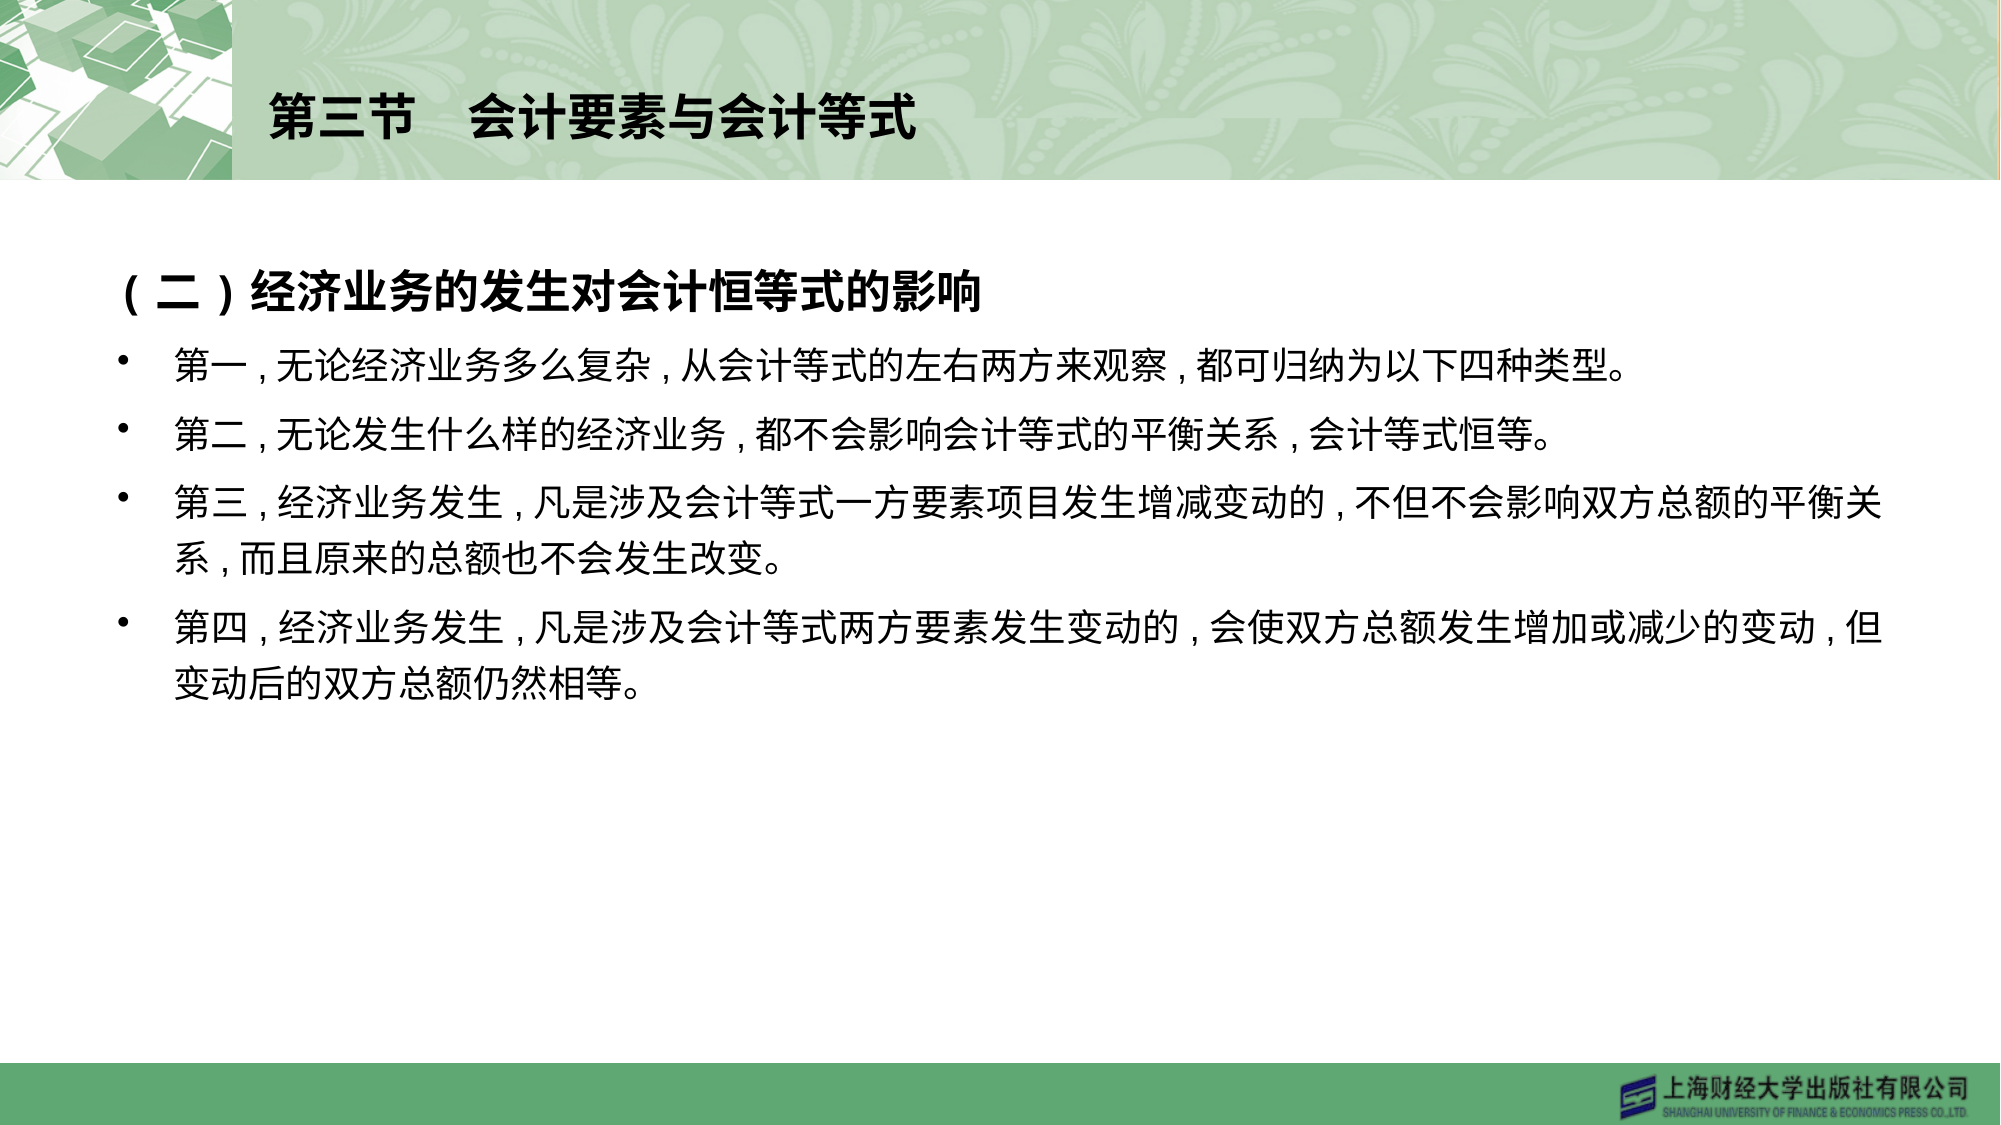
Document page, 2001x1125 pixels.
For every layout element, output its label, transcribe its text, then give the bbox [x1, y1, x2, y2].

list (二)经济业务的发生对会计恒等式的影响 第一,无论经济业务多么复杂,从会计等式的左右两方来观察,都可归纳为以下四种类型。 第二,无论发生什么样的经济业务,都不会影响会计等式的平衡关系,会计等式恒等。 第三,经济业务发生,凡是涉及会计等式一方要素项目发生增减变动的,不但不会影响双方总额的平衡关系,而且原来的总额也不会发生改变。 第四,经济业务发生,凡是涉及会计等式两方要素发生变动的,会使双方总额发生增加或减少的变动,但变动后的双方总额仍然相等。 [102, 241, 1898, 1065]
picture [0, 0, 2001, 1125]
title 第三节 会计要素与会计等式 [252, 64, 1609, 168]
